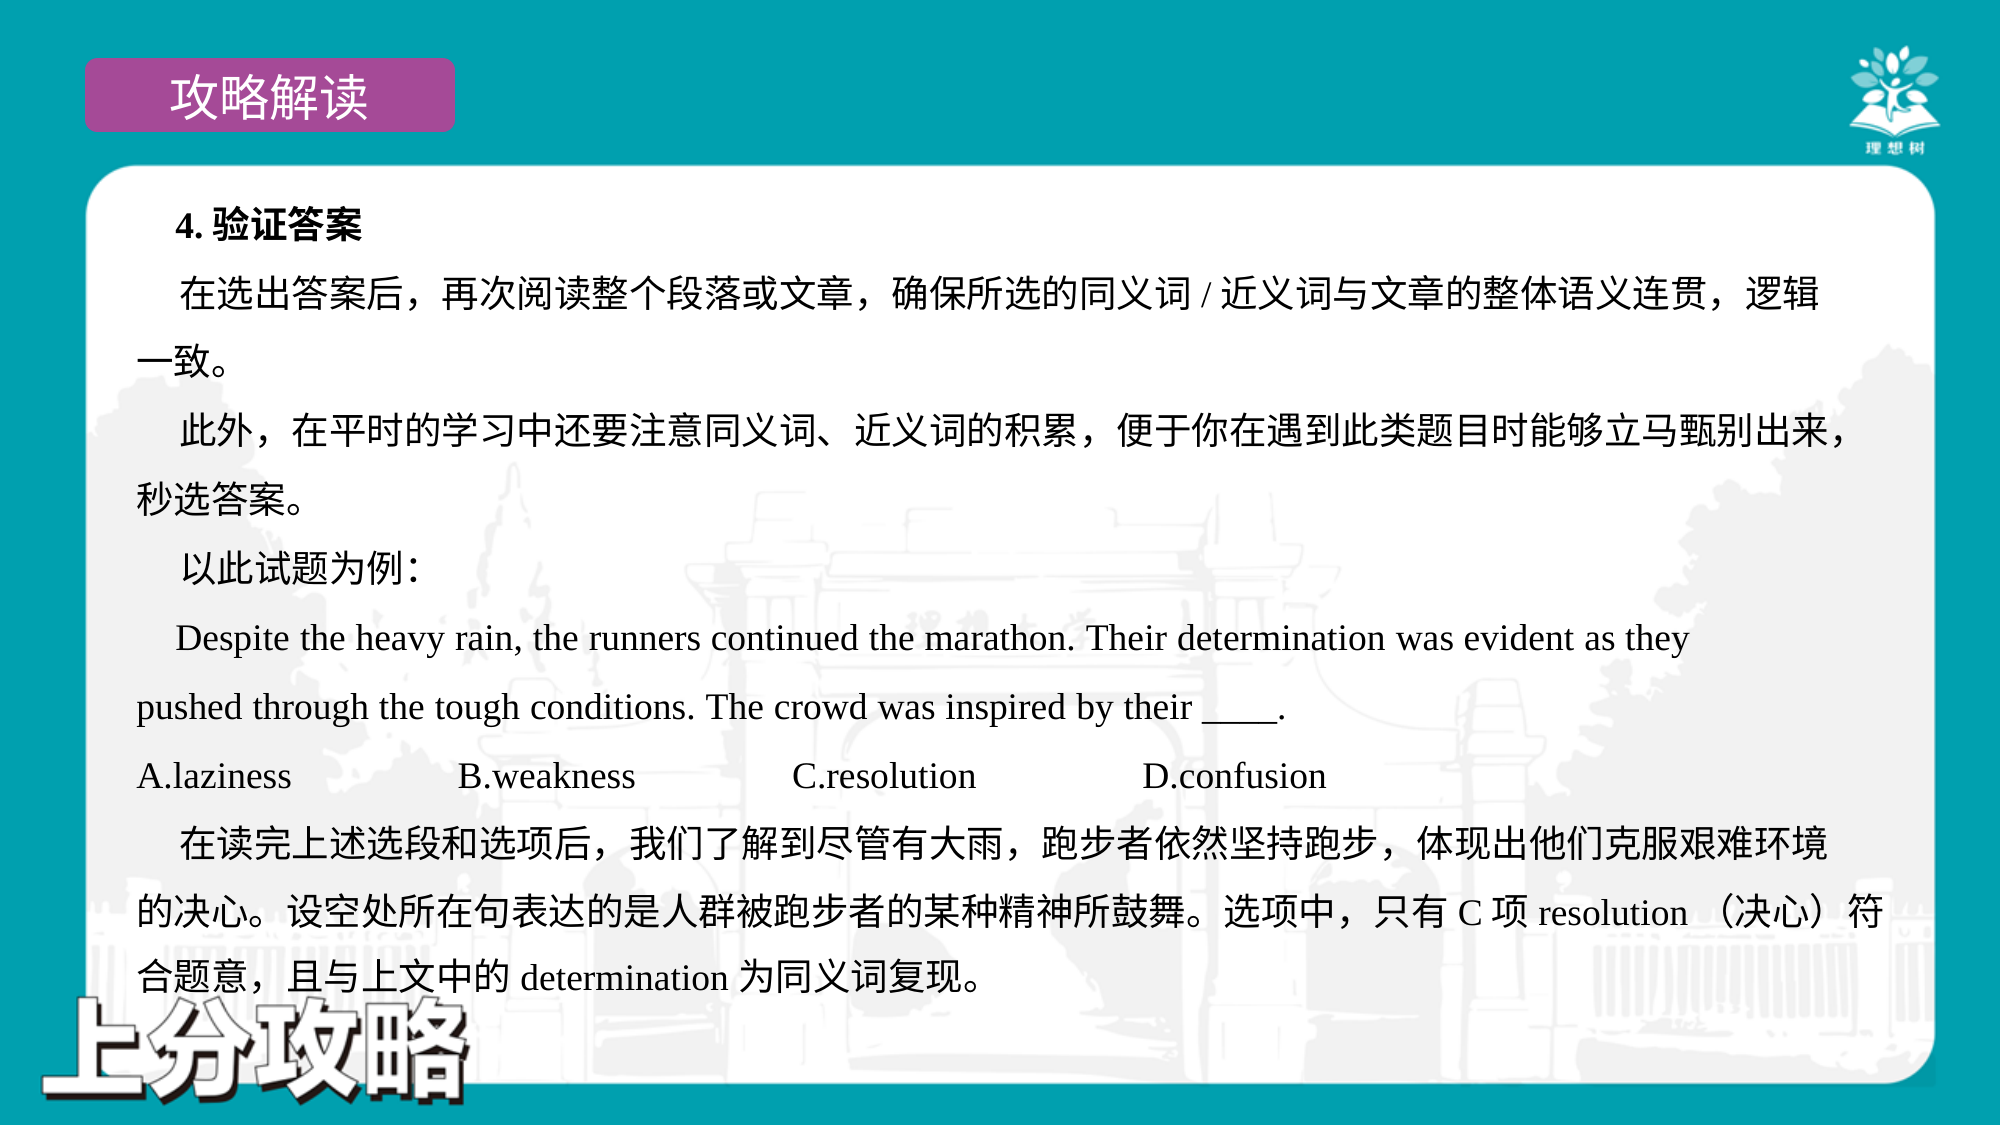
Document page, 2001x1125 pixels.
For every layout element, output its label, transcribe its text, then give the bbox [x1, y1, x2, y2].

text_box 4.验证答案 在选出答案后，再次阅读整个段落或文章，确保所选的同义词/近义词与文章的整体语义连贯，逻辑 一致。 此外，在平时的学习中还要注意同义词、近义词的积累，便于你在遇到此类题目时能够立马甄别出来， 秒选答案。 以此试题为例： Despite the heavy rain, the runners continued the marathon. Their determination was evident as they pushed through the tough conditions. The crowd was inspired by their ____. A.laziness B.weakness C.resolution D.confusion 在读完上述选段和选项后，我们了解到尽管有大雨，跑步者依然坚持跑步，体现出他们克服艰难环境 的决心。设空处所在句表达的是人群被跑步者的某种精神所鼓舞。选项中，只有C项resolution（决心）符 合题意，且与上文中的determination为同义词复现。#1.1.7.3 [136, 177, 1865, 991]
picture [0, 0, 2000, 1125]
